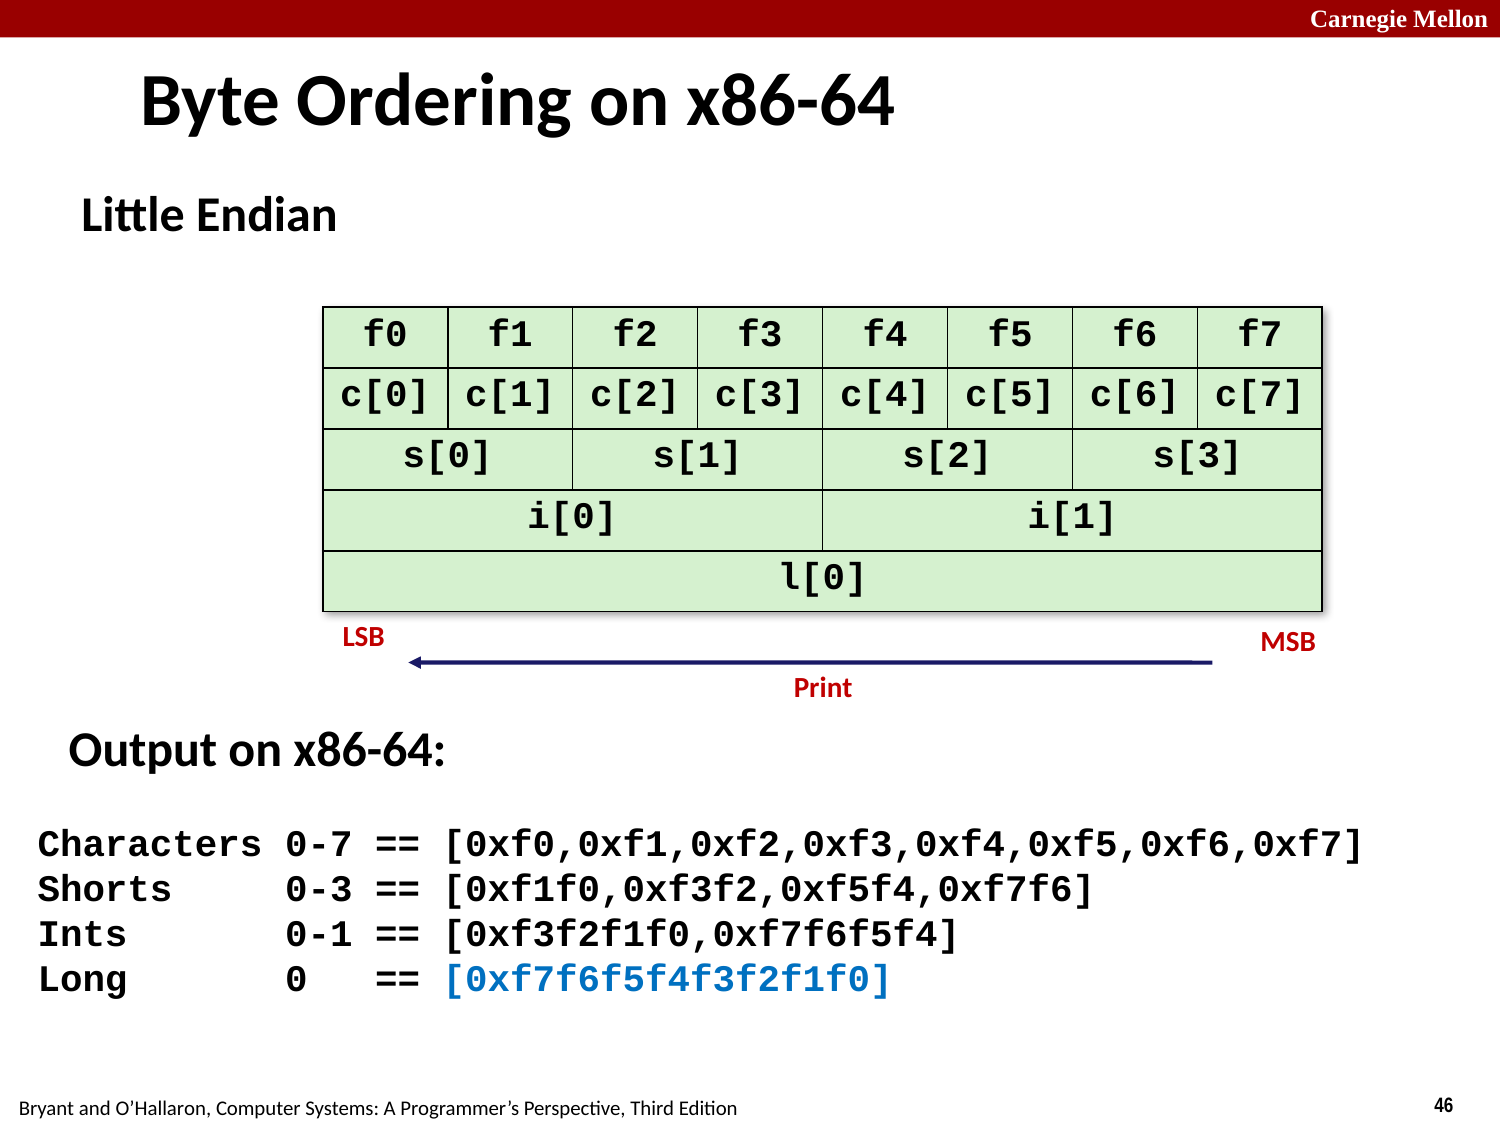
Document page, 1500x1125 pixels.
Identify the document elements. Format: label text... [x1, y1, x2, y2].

table_cell c[1] [449, 369, 572, 428]
table_cell c[0] [324, 369, 447, 428]
text_box Little Endian [75, 174, 505, 248]
table_header f3 [698, 308, 822, 367]
table_cell c[4] [823, 369, 947, 428]
table_cell s[1] [573, 430, 822, 489]
table_header f1 [449, 308, 572, 367]
table_cell c[2] [573, 369, 697, 428]
text_box Characters 0-7 == [0xf0,0xf1,0xf2,0xf3,0xf4,0xf5,0xf6,0xf7] Shorts 0-3 == [0xf1f0,0xf3f2,0xf5f4,0xf7f6] Ints 0-1 == [0xf3f2f1f0,0xf7f6f5f4] Long 0 == [0xf7f6f5f4f3f2f1f0] [31, 812, 1469, 1015]
text_box LSB [336, 611, 392, 659]
text_box Output on x86-64: [62, 710, 665, 784]
table_header f6 [1073, 308, 1197, 367]
text_box [408, 656, 787, 669]
title Byte Ordering on x86-64 [124, 0, 1188, 192]
table_cell c[5] [948, 369, 1072, 428]
table_cell s[3] [1073, 430, 1321, 489]
table_cell i[1] [823, 491, 1321, 550]
text_box MSB [1253, 616, 1323, 664]
table_header f7 [1198, 308, 1321, 367]
table_header f4 [823, 308, 947, 367]
text_box Print [787, 662, 859, 710]
table_cell c[3] [698, 369, 822, 428]
table_header f0 [324, 308, 447, 367]
table_header f2 [573, 308, 697, 367]
table_cell l[0] [324, 552, 1321, 611]
table_header f5 [948, 308, 1072, 367]
table_cell s[2] [823, 430, 1072, 489]
table_cell i[0] [324, 491, 822, 550]
table_cell c[7] [1198, 369, 1321, 428]
table_cell s[0] [324, 430, 572, 489]
table_cell c[6] [1073, 369, 1197, 428]
